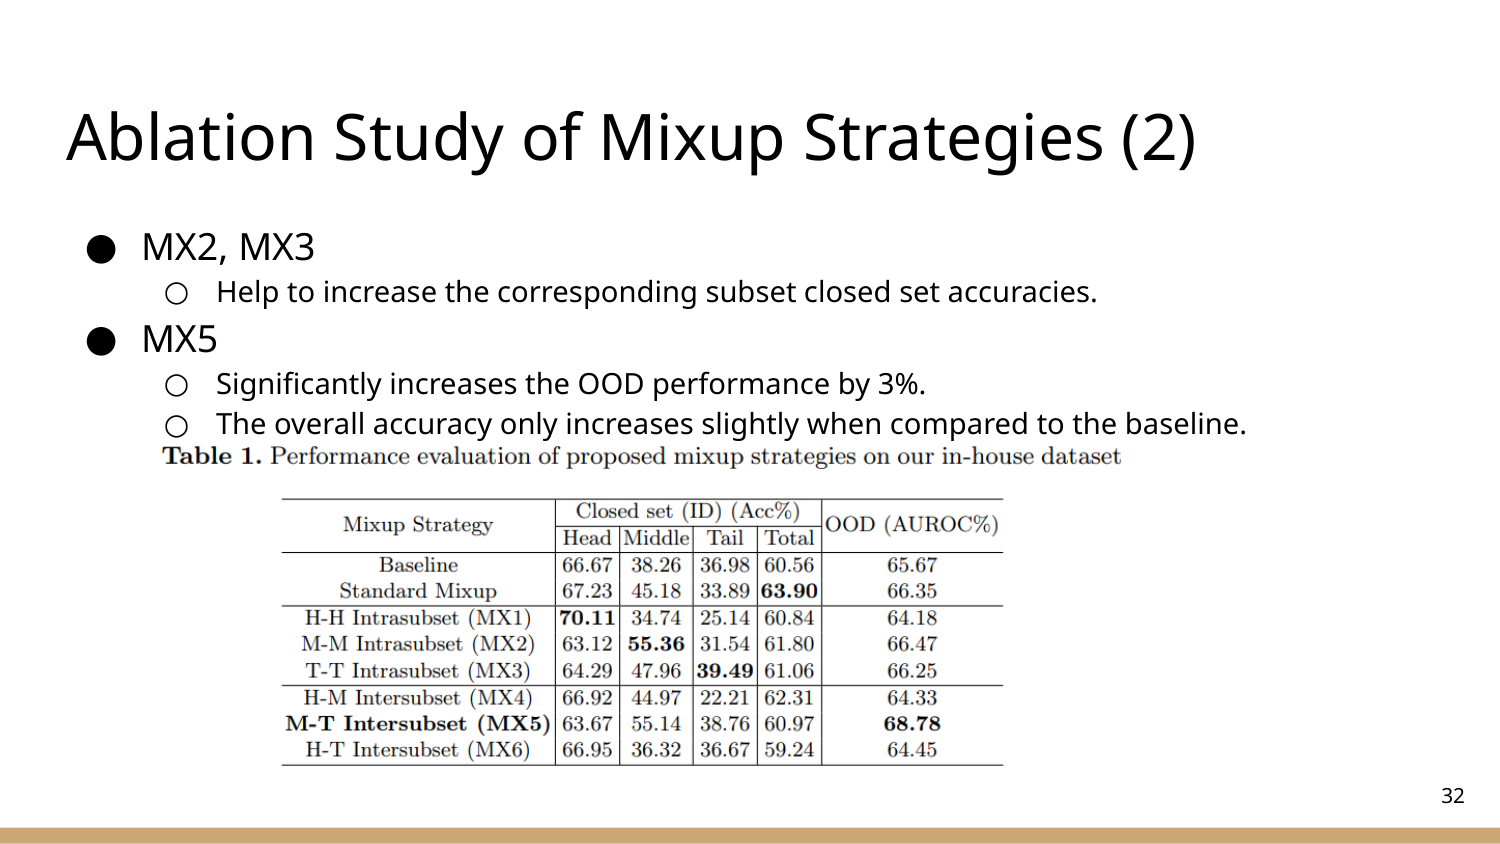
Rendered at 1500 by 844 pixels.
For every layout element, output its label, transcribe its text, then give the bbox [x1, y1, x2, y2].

picture [159, 441, 1125, 772]
slide_number ‹#› [1389, 764, 1480, 830]
list MX2, MX3 Help to increase the corresponding subset closed set accuracies. MX5 Significantly increases the OOD performance by 3%. The overall accuracy only increases slightly when compared to the baseline. [51, 200, 1449, 752]
title Ablation Study of Mixup Strategies (2) [51, 51, 1449, 189]
